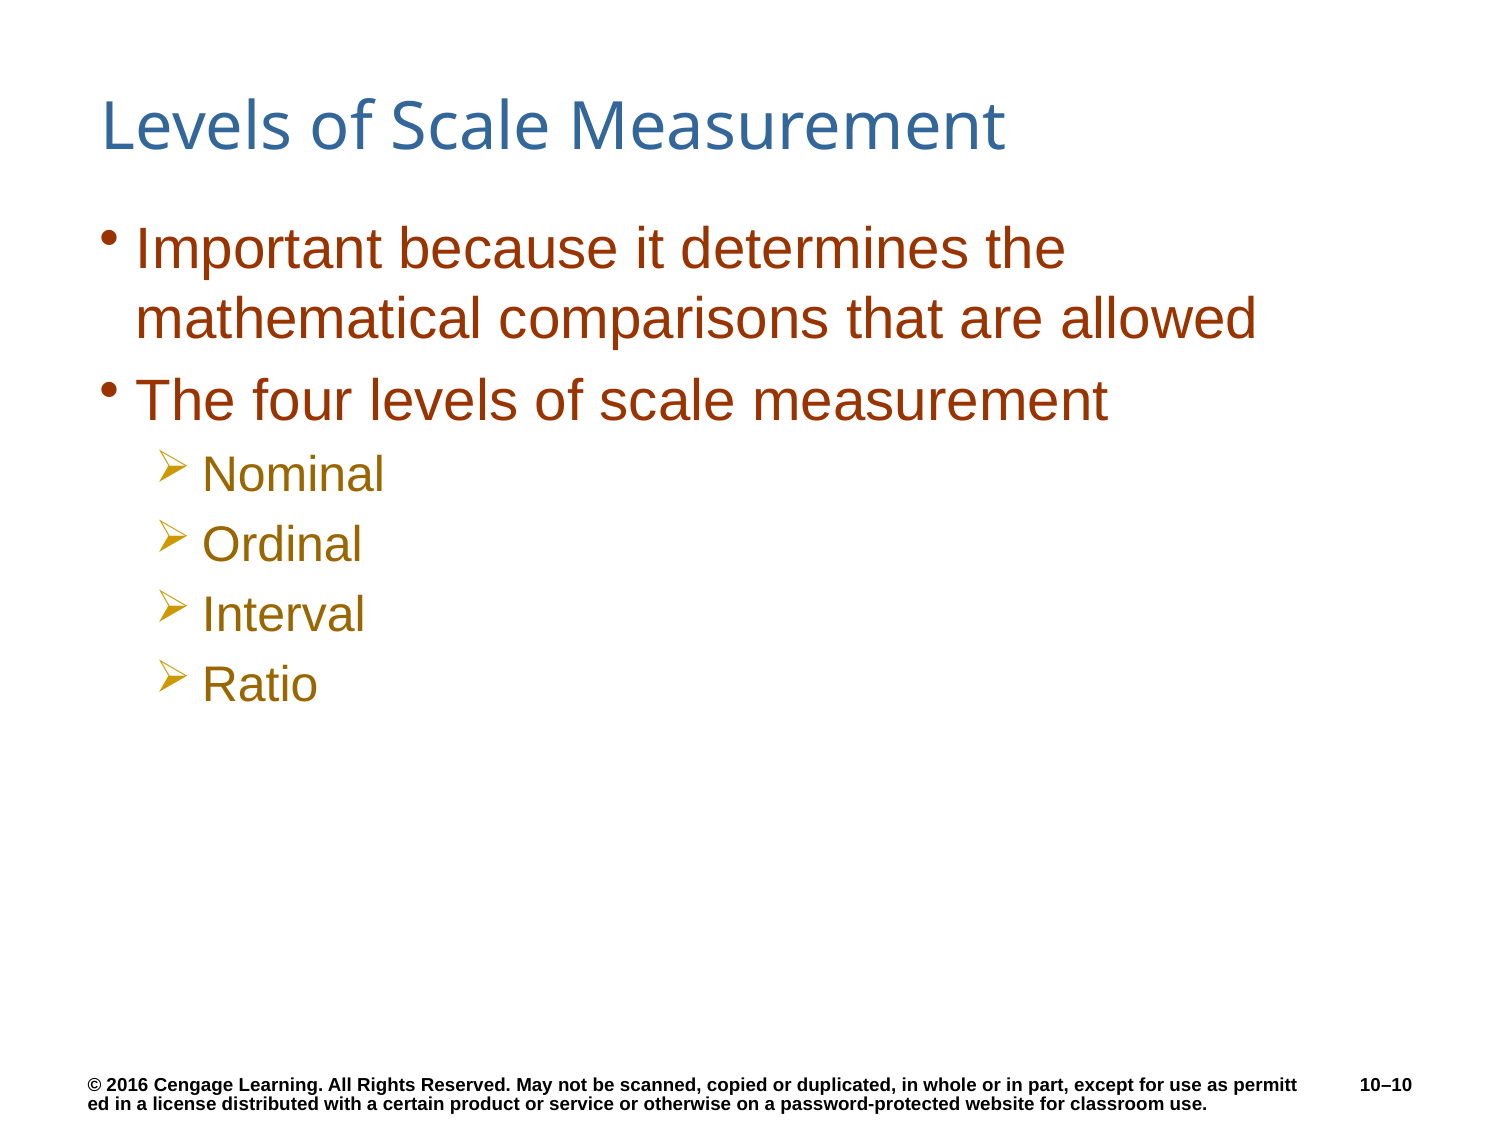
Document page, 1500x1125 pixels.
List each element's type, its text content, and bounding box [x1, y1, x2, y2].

title Levels of Scale Measurement [85, 75, 1411, 171]
slide_number 10–10 [1050, 1042, 1413, 1103]
footer © 2016 Cengage Learning. All Rights Reserved. May not be scanned, copied or duplicated, in whole or in part, except for use as permitted in a license distributed with a certain product or service or otherwise on a password-protected website for classroom use. [87, 1057, 1050, 1103]
list Important because it determines the mathematical comparisons that are allowed The four levels of scale measurement Nominal Ordinal Interval Ratio [84, 202, 1414, 1013]
